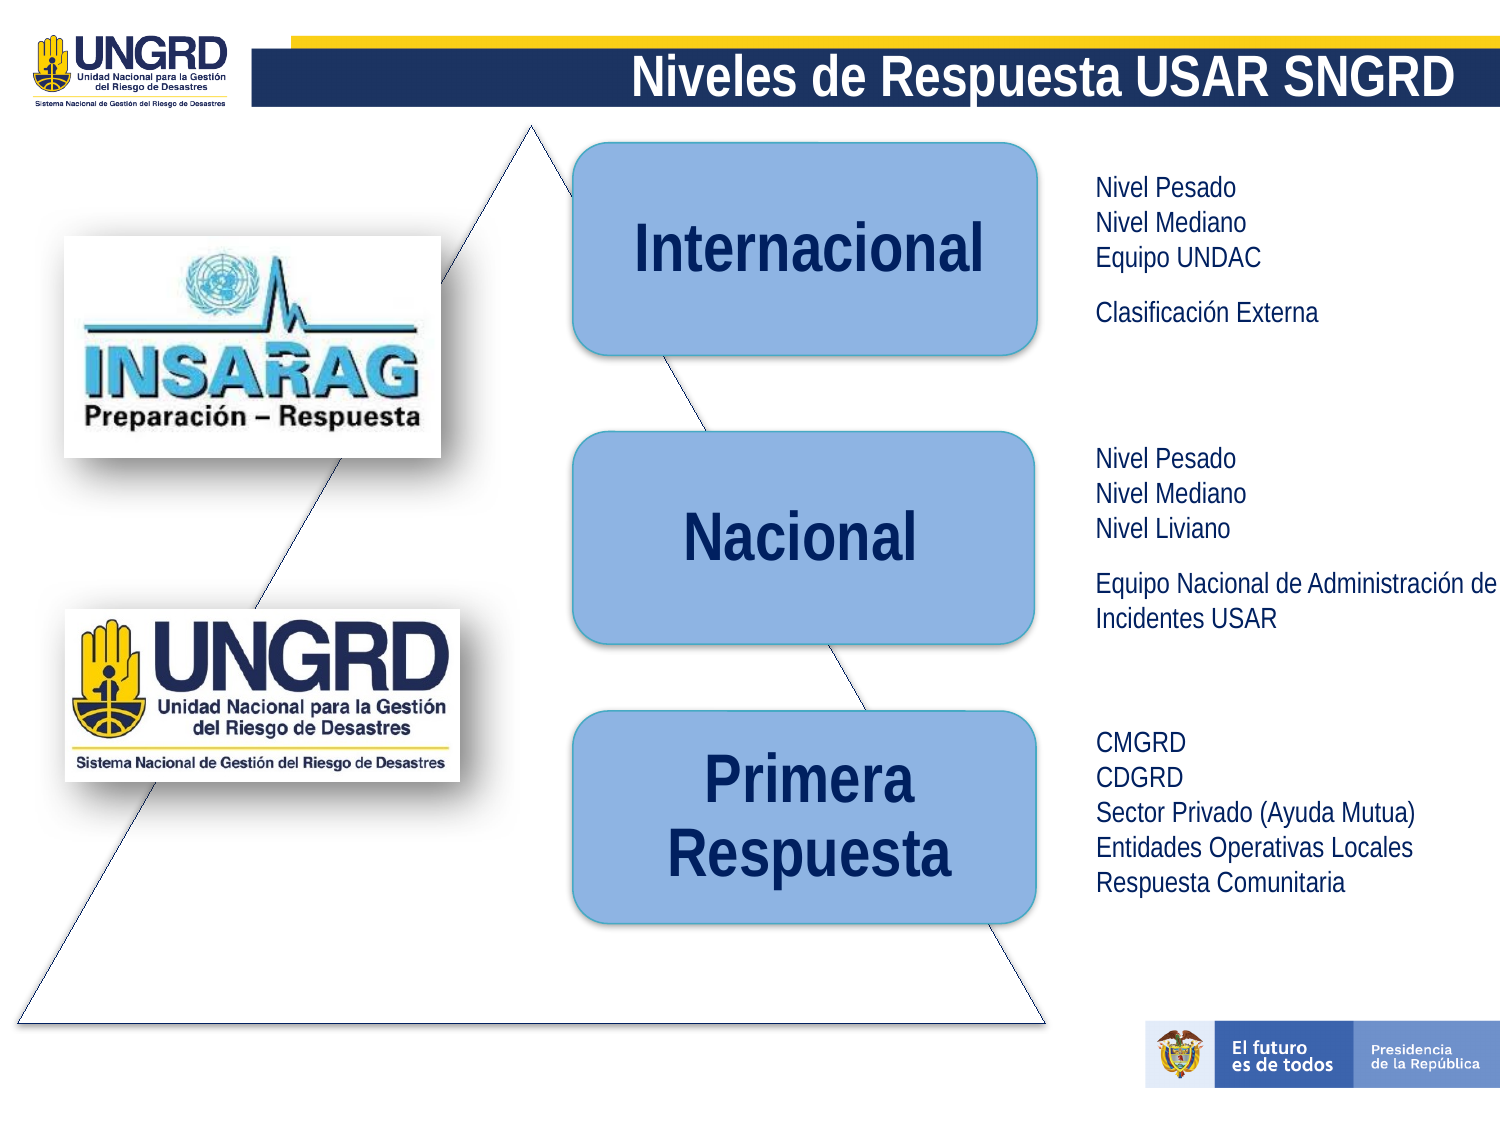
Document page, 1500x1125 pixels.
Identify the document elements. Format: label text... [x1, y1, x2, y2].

picture [0, 0, 1500, 1125]
title Niveles de Respuesta USAR SNGRD [312, 51, 1485, 96]
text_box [17, 125, 1046, 1024]
text_box Nivel Pesado Nivel Mediano Equipo UNDAC Clasificación Externa [1080, 160, 1500, 336]
text_box Nivel Pesado Nivel Mediano Nivel Liviano Equipo Nacional de Administración de Incidentes USAR [1080, 431, 1500, 642]
text_box [1207, 260, 1258, 311]
text_box CMGRD CDGRD Sector Privado (Ayuda Mutua) Entidades Operativas Locales Respuesta Comunitaria [1081, 715, 1500, 906]
